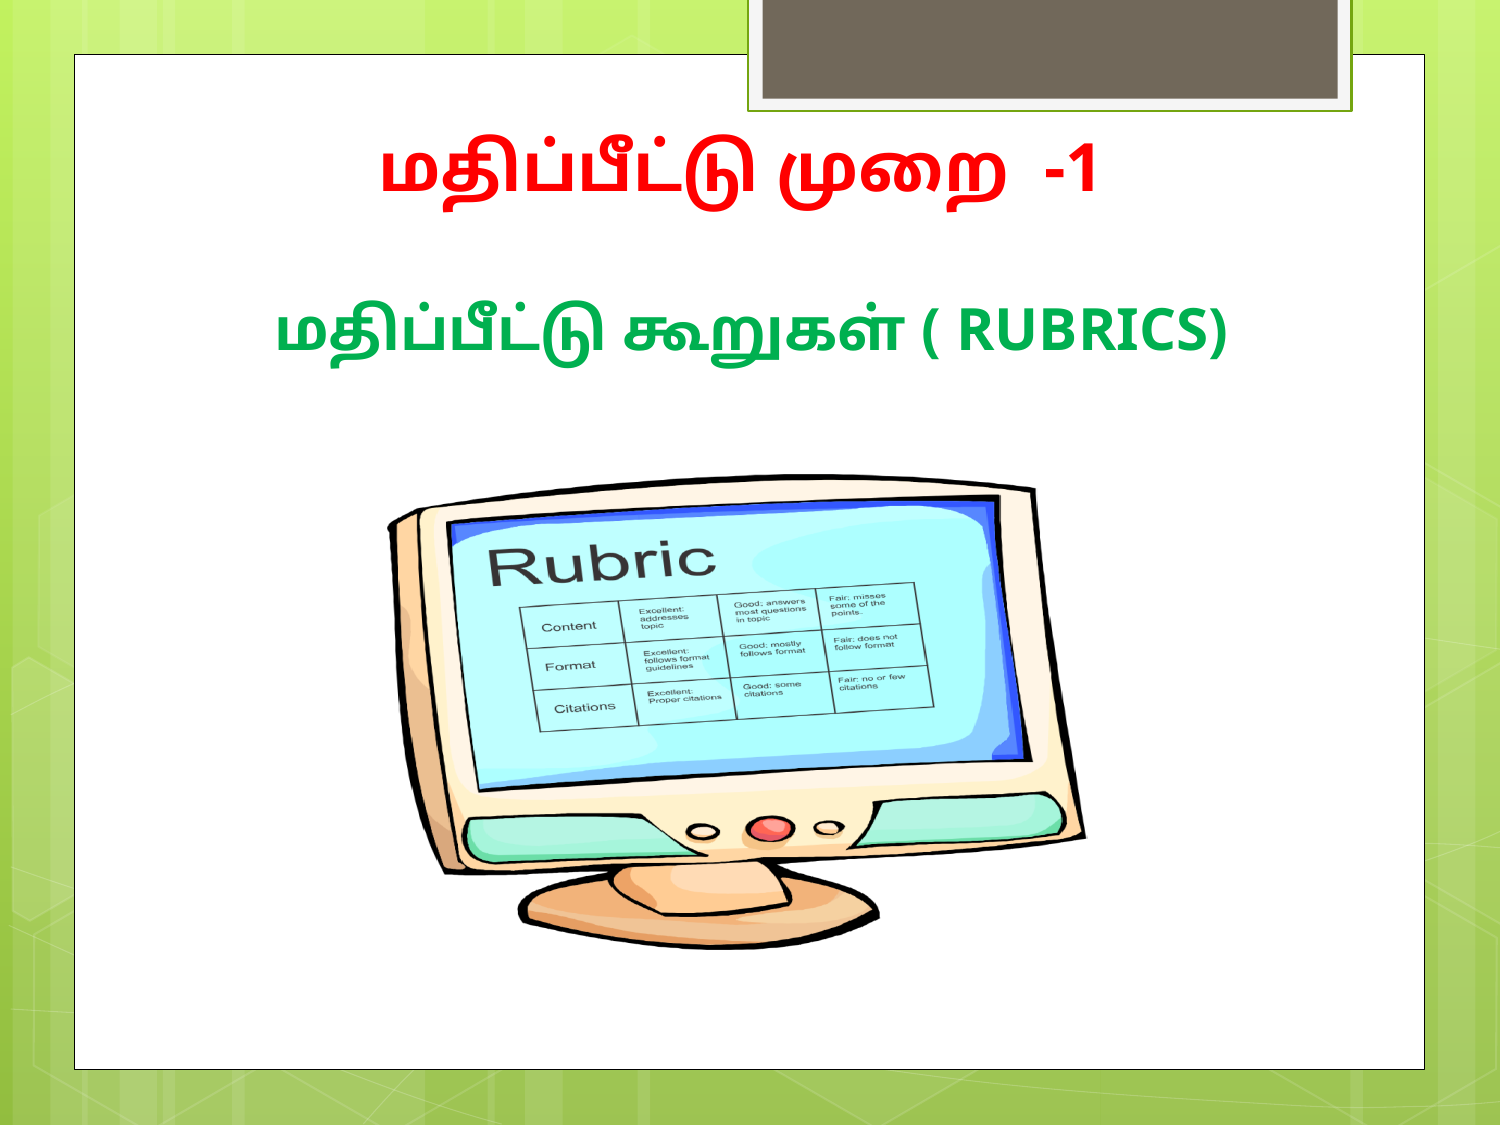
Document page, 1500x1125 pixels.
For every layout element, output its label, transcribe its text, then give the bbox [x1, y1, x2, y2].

picture [387, 474, 1088, 951]
list மதிப்பீட்டு கூறுகள் ( RUBRICS) [75, 213, 1425, 1063]
title மதிப்பீட்டு முறை -1 [75, 24, 1425, 213]
